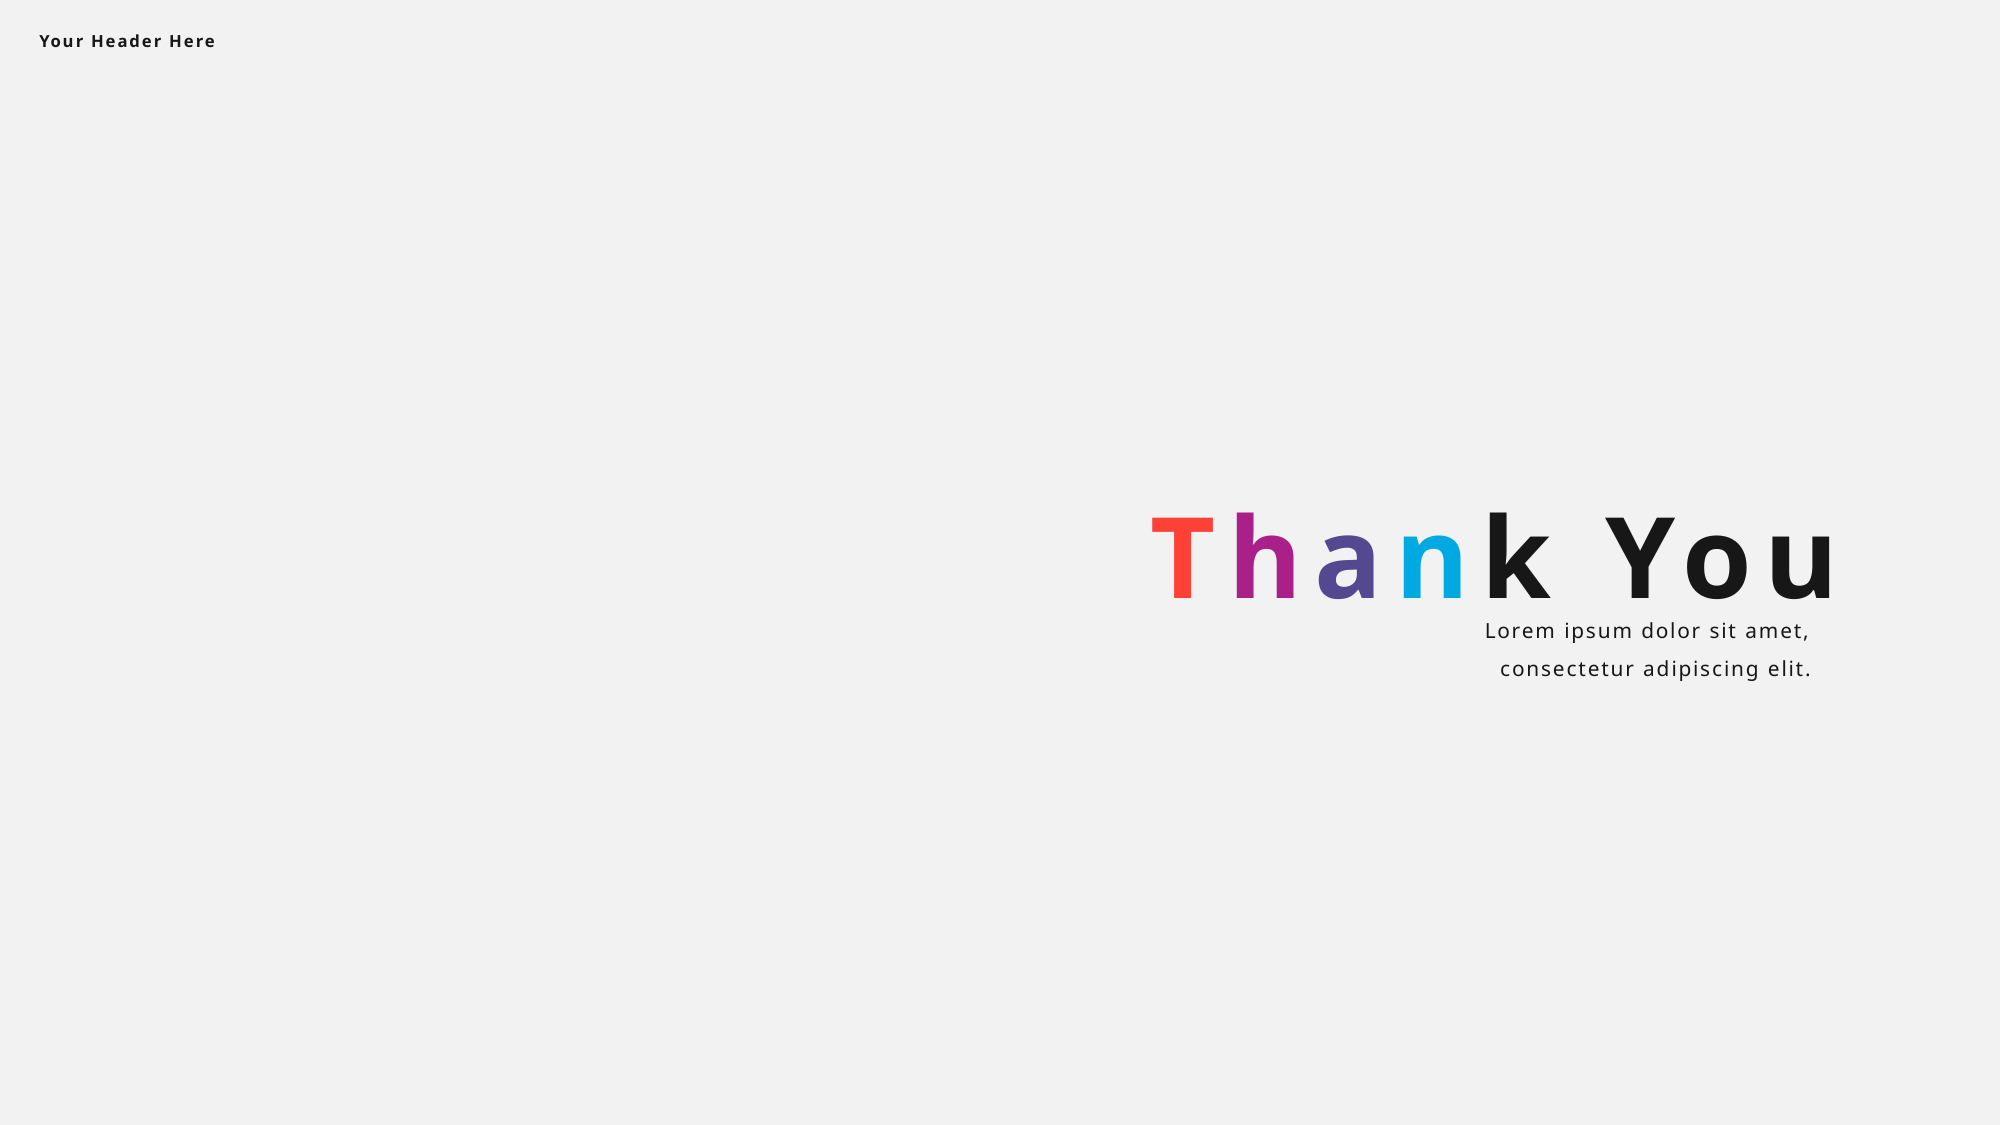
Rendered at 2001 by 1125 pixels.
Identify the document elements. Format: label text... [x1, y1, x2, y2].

text_box Lorem ipsum dolor sit amet, consectetur adipiscing elit. [1356, 597, 1826, 688]
text_box Thank You [1135, 410, 1854, 628]
text_box Your Header Here [24, 13, 231, 59]
